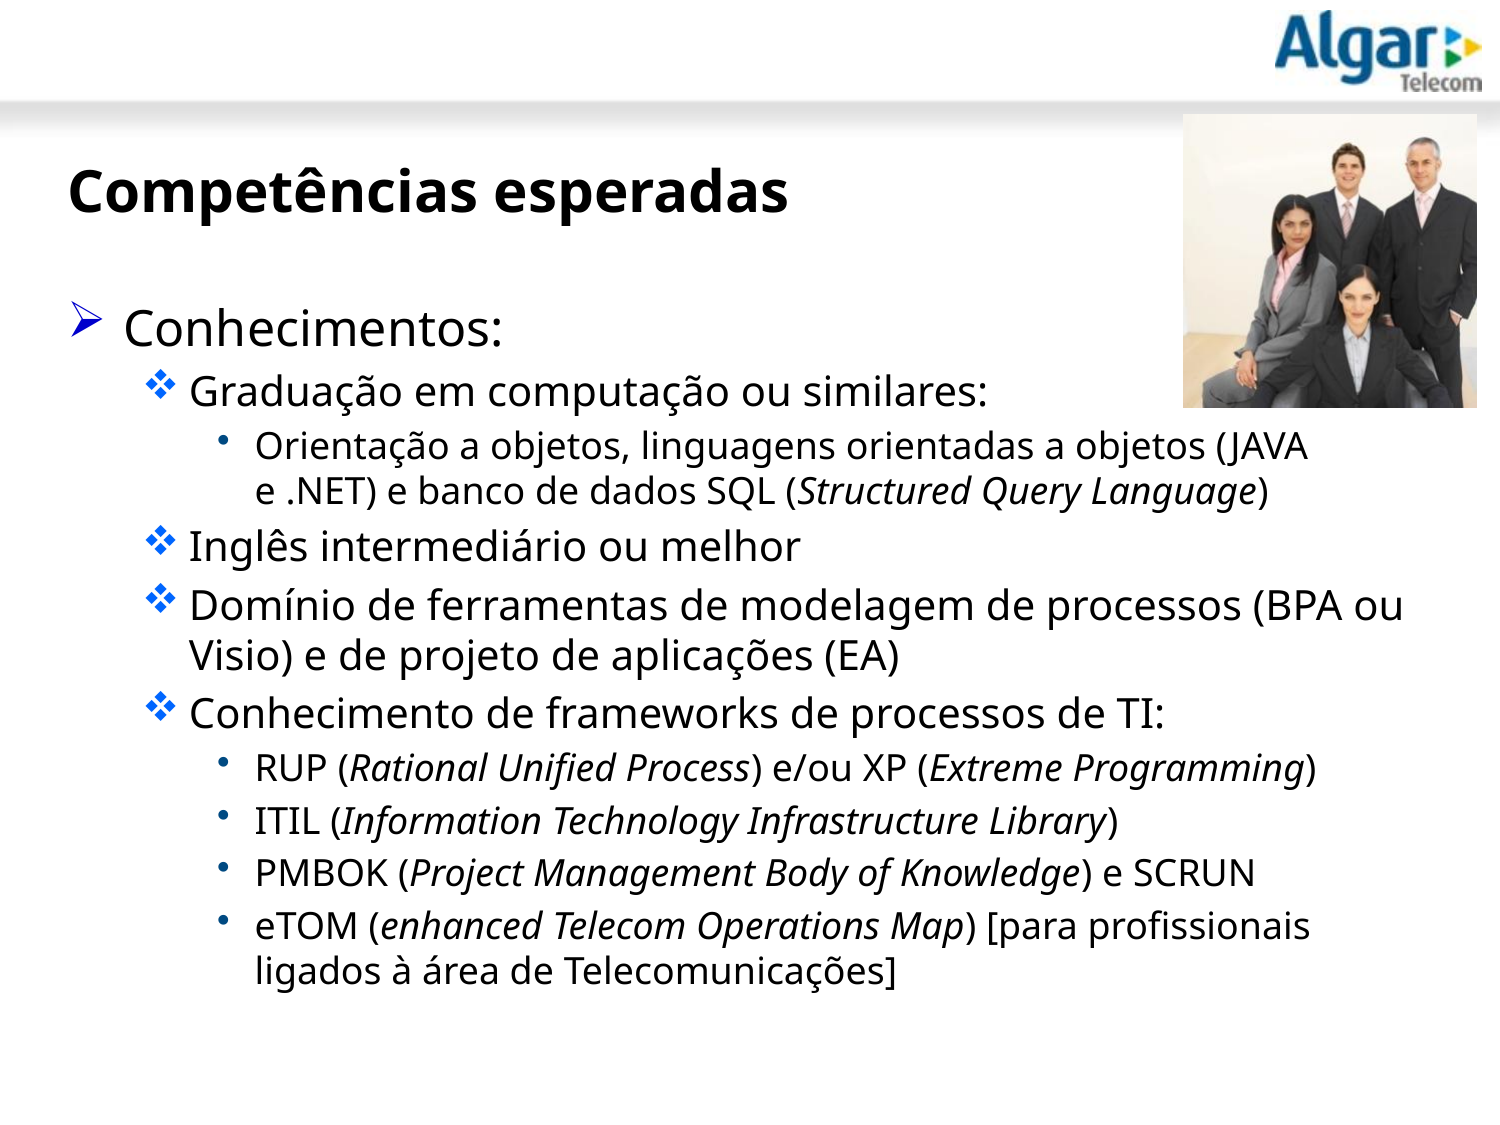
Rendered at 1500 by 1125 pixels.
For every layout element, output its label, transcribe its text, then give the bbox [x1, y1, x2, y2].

picture [0, 95, 1500, 408]
title Competências esperadas [52, 106, 1450, 273]
list Conhecimentos: Graduação em computação ou similares: Orientação a objetos, linguagens orientadas a objetos (JAVA e .NET) e banco de dados SQL (Structured Query Language) Inglês intermediário ou melhor Domínio de ferramentas de modelagem de processos (BPA ou Visio) e de projeto de aplicações (EA) Conhecimento de frameworks de processos de TI: RUP (Rational Unified Process) e/ou XP (Extreme Programming) ITIL (Information Technology Infrastructure Library) PMBOK (Project Management Body of Knowledge) e SCRUN eTOM (enhanced Telecom Operations Map) [para profissionais ligados à área de Telecomunicações] [52, 288, 1450, 1055]
picture [1275, 10, 1482, 92]
